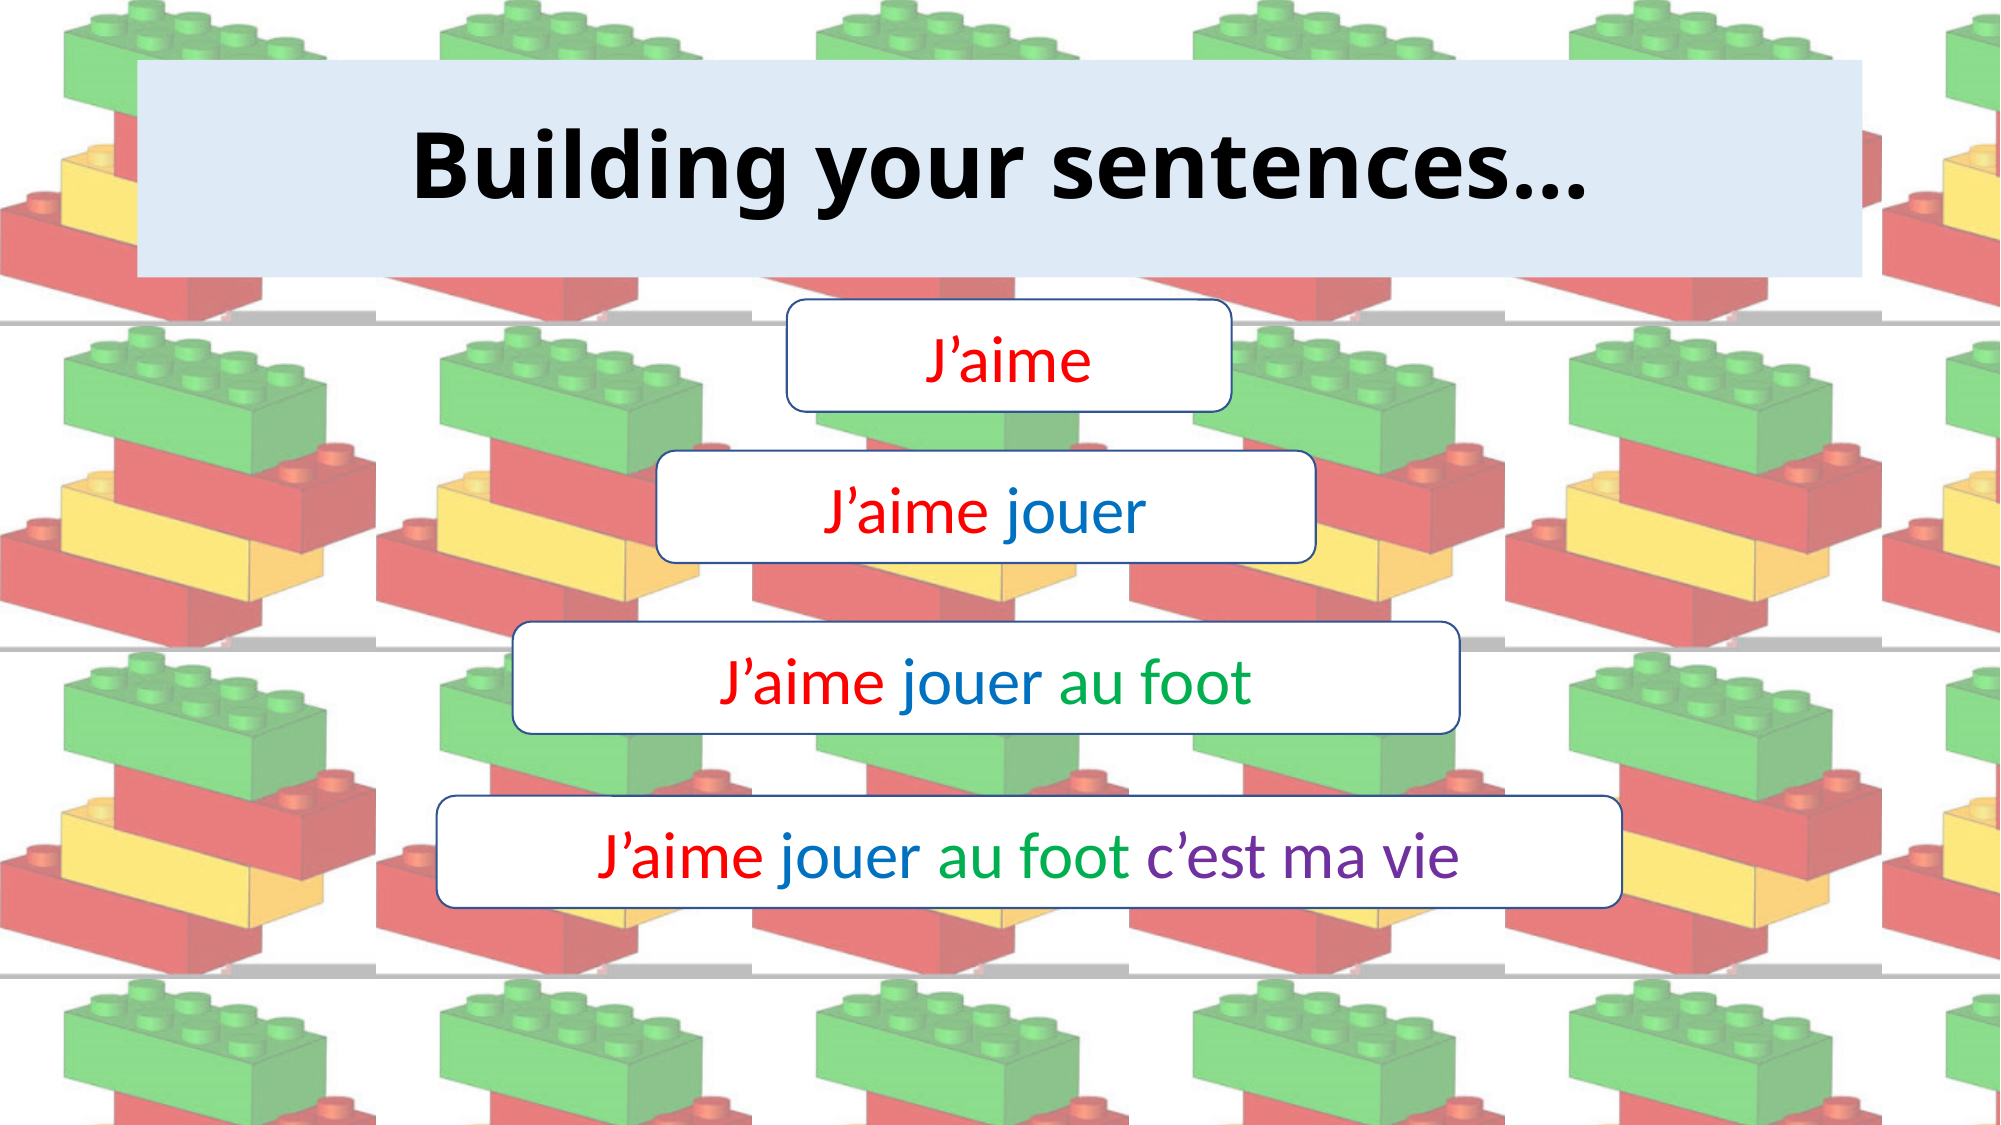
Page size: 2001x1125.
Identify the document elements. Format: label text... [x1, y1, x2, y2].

text_box J’aime jouer au foot [511, 620, 1461, 735]
title Building your sentences… [137, 59, 1863, 278]
text_box J’aime jouer au foot c’est ma vie [435, 794, 1624, 910]
text_box J’aime [785, 298, 1233, 413]
text_box J’aime jouer [655, 449, 1317, 565]
